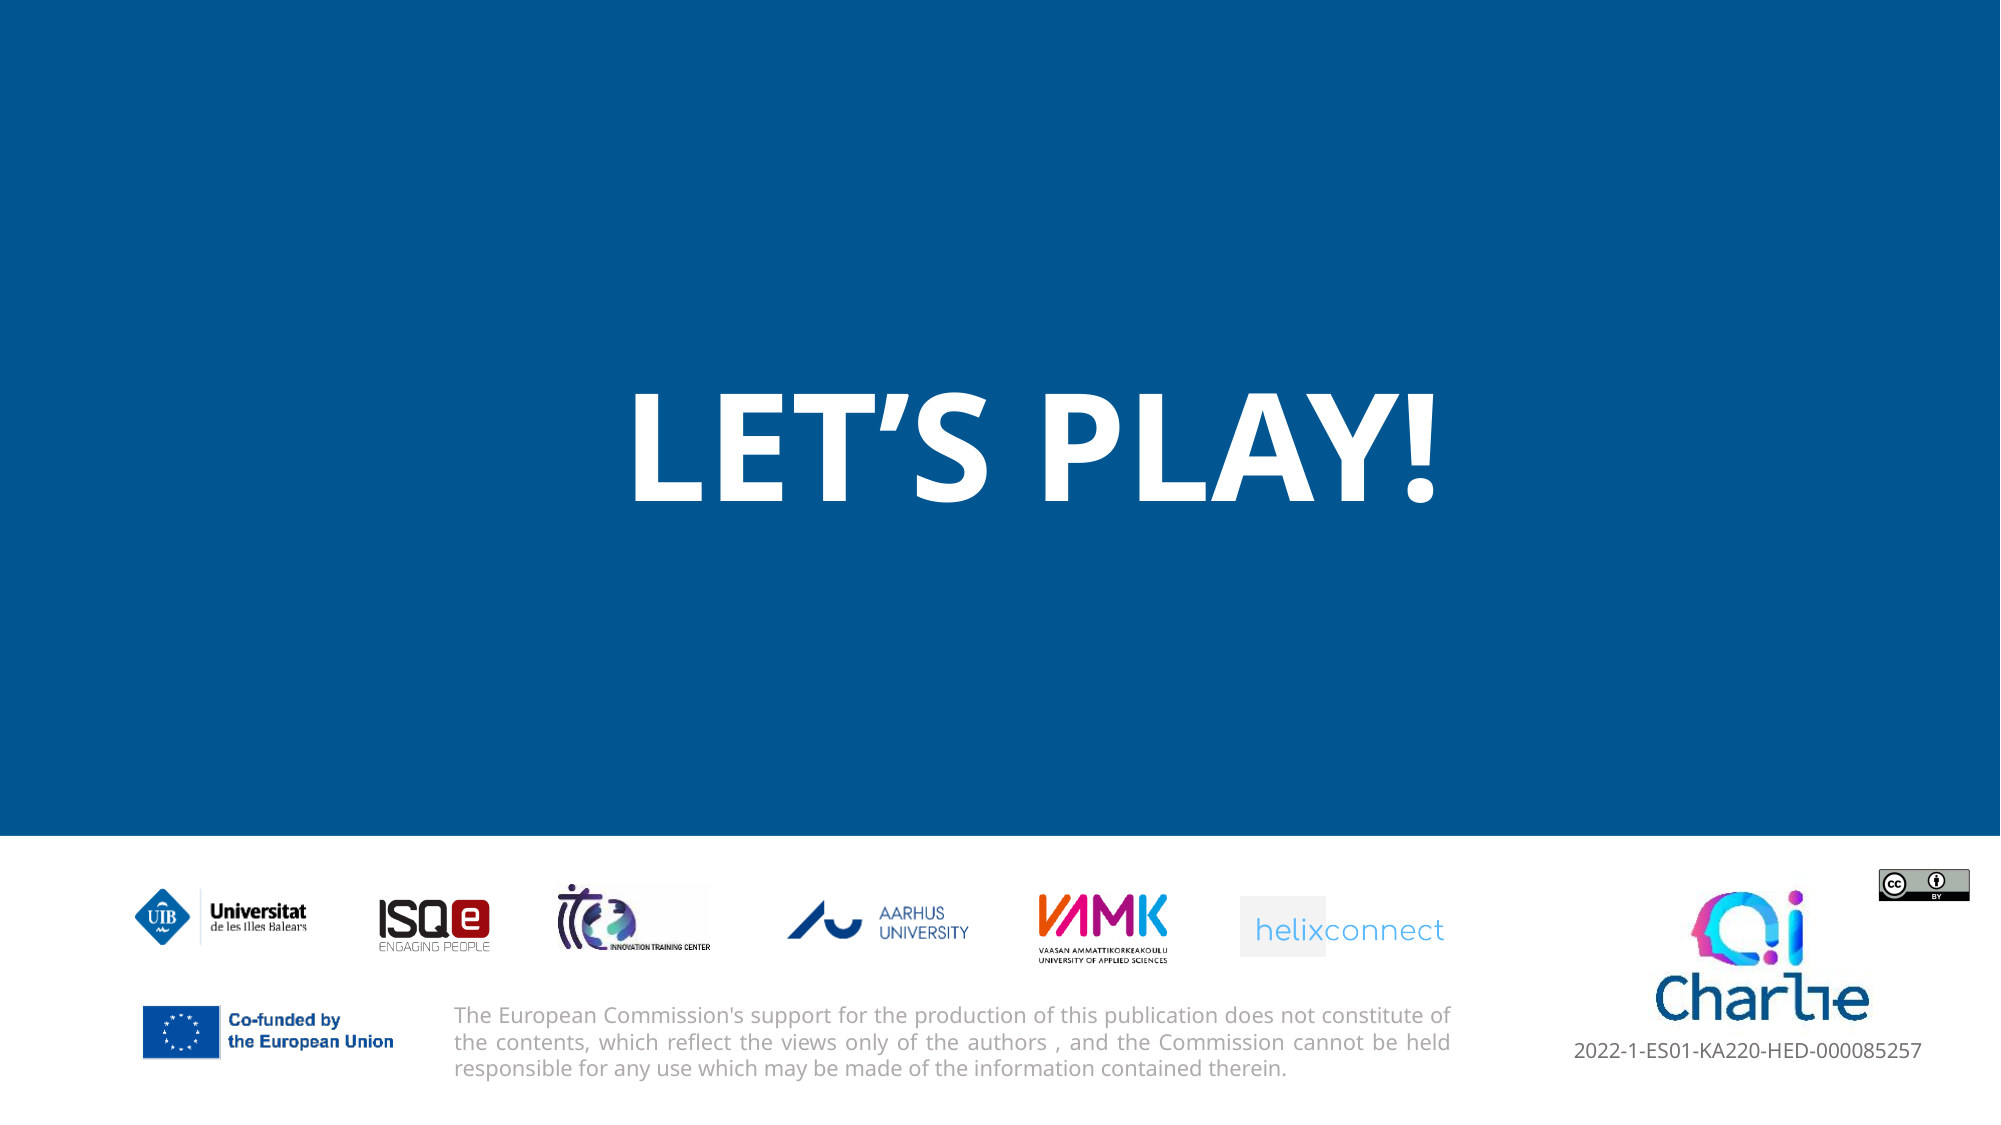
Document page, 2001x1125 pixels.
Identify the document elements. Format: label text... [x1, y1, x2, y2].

text_box [0, 0, 2000, 835]
picture [134, 1003, 407, 1062]
picture [1648, 852, 1983, 1036]
picture [557, 884, 710, 950]
text_box 2022-1-ES01-KA220-HED-000085257 [1558, 1030, 1937, 1096]
picture [126, 878, 316, 956]
picture [1036, 862, 1169, 994]
picture [1240, 896, 1444, 957]
picture [378, 899, 491, 952]
picture [779, 870, 977, 977]
text_box LET’S PLAY! [460, 344, 1606, 540]
text_box The European Commission's support for the production of this publication does not constitute of the contents, which reflect the views only of the authors , and the Commission cannot be held responsible for any use which may be made of the information contained therein. [439, 994, 1468, 1089]
text_box [0, 835, 2000, 1125]
